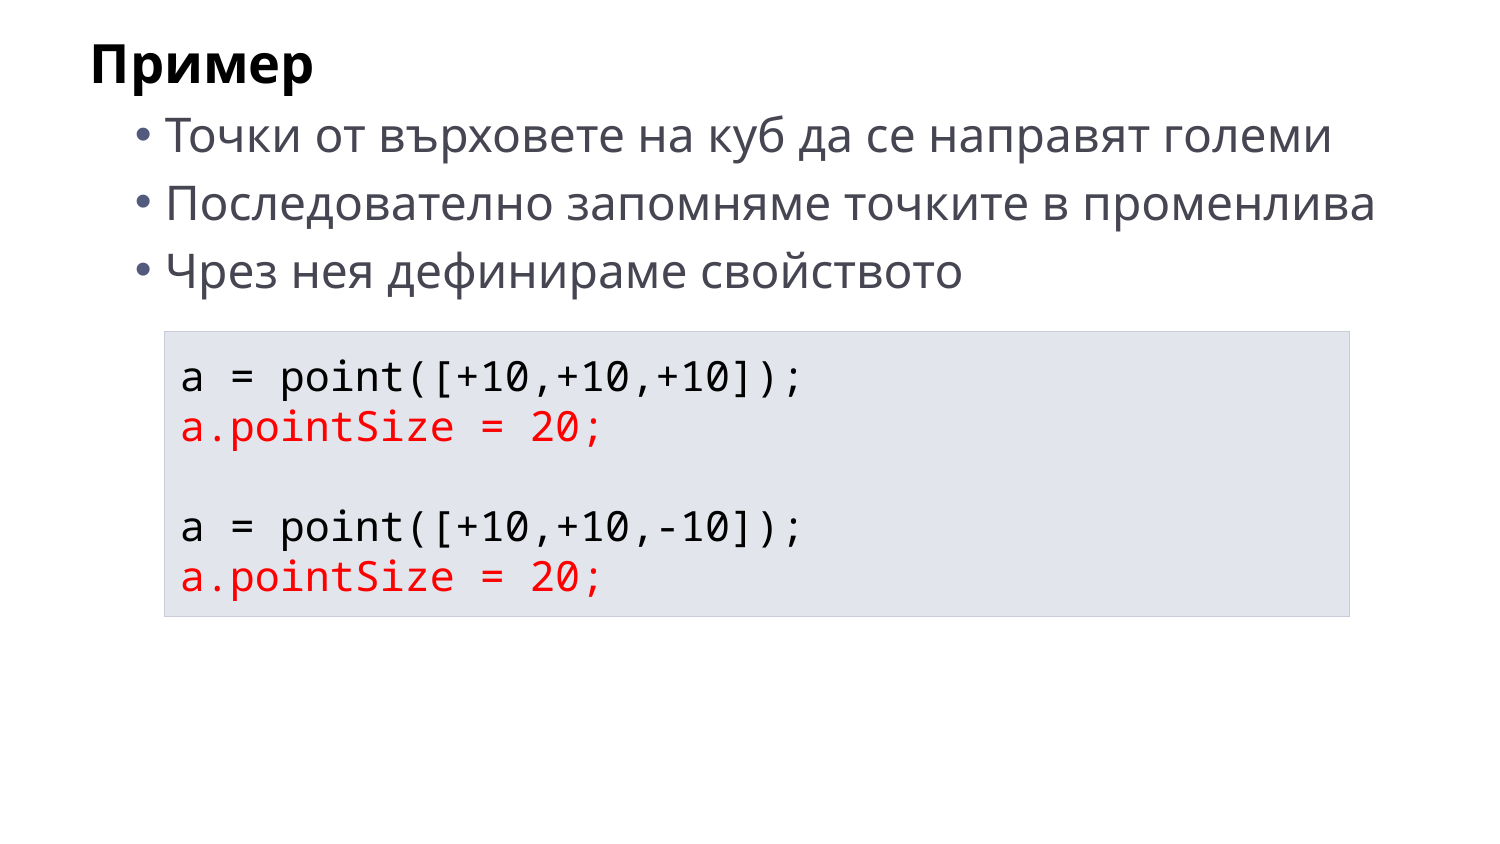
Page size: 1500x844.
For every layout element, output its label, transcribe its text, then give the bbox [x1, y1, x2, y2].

list Пример Точки от върховете на куб да се направят големи Последователно запомняме точките в променлива Чрез нея дефинираме свойството [75, 21, 1475, 835]
text_box a = point([+10,+10,+10]); a.pointSize = 20; a = point([+10,+10,-10]); a.pointSize = 20; [164, 331, 1350, 617]
